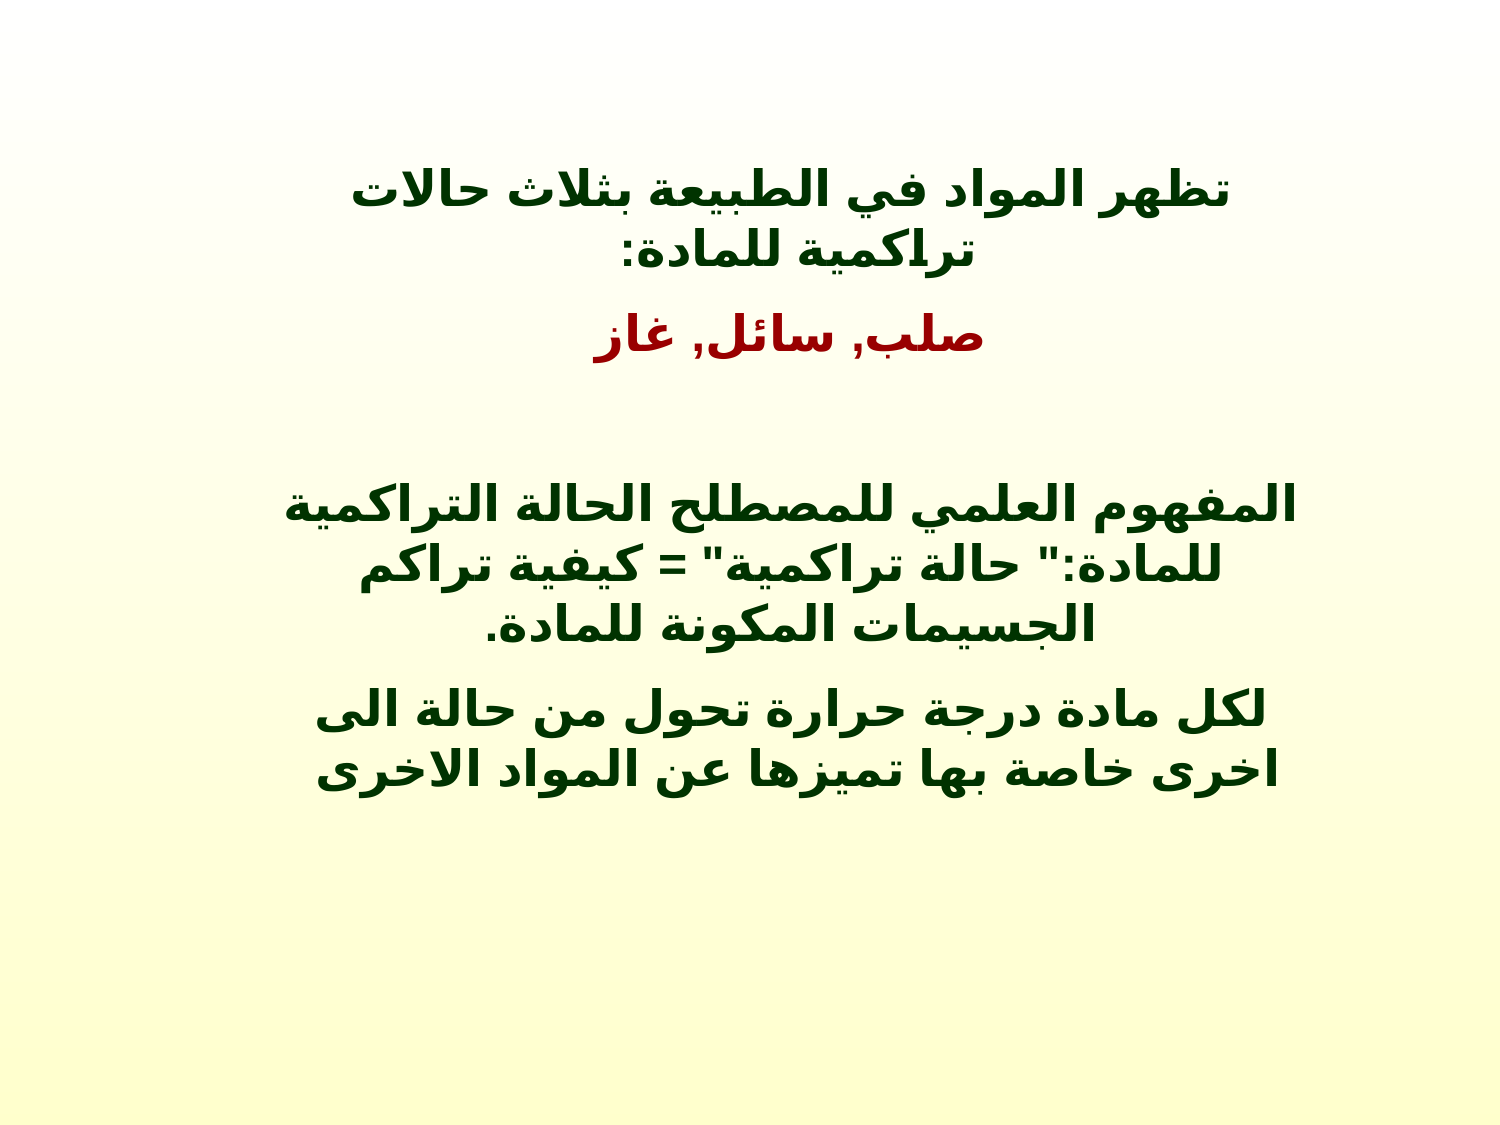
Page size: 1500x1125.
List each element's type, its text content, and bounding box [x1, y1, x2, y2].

text_box تظهر المواد في الطبيعة بثلاث حالات تراكمية للمادة: صلب, سائل, غاز المفهوم العلمي للمصطلح الحالة التراكمية للمادة:" حالة تراكمية" = كيفية تراكم الجسيمات المكونة للمادة. لكل مادة درجة حرارة تحول من حالة الى اخرى خاصة بها تميزها عن المواد الاخرى [242, 148, 1341, 974]
